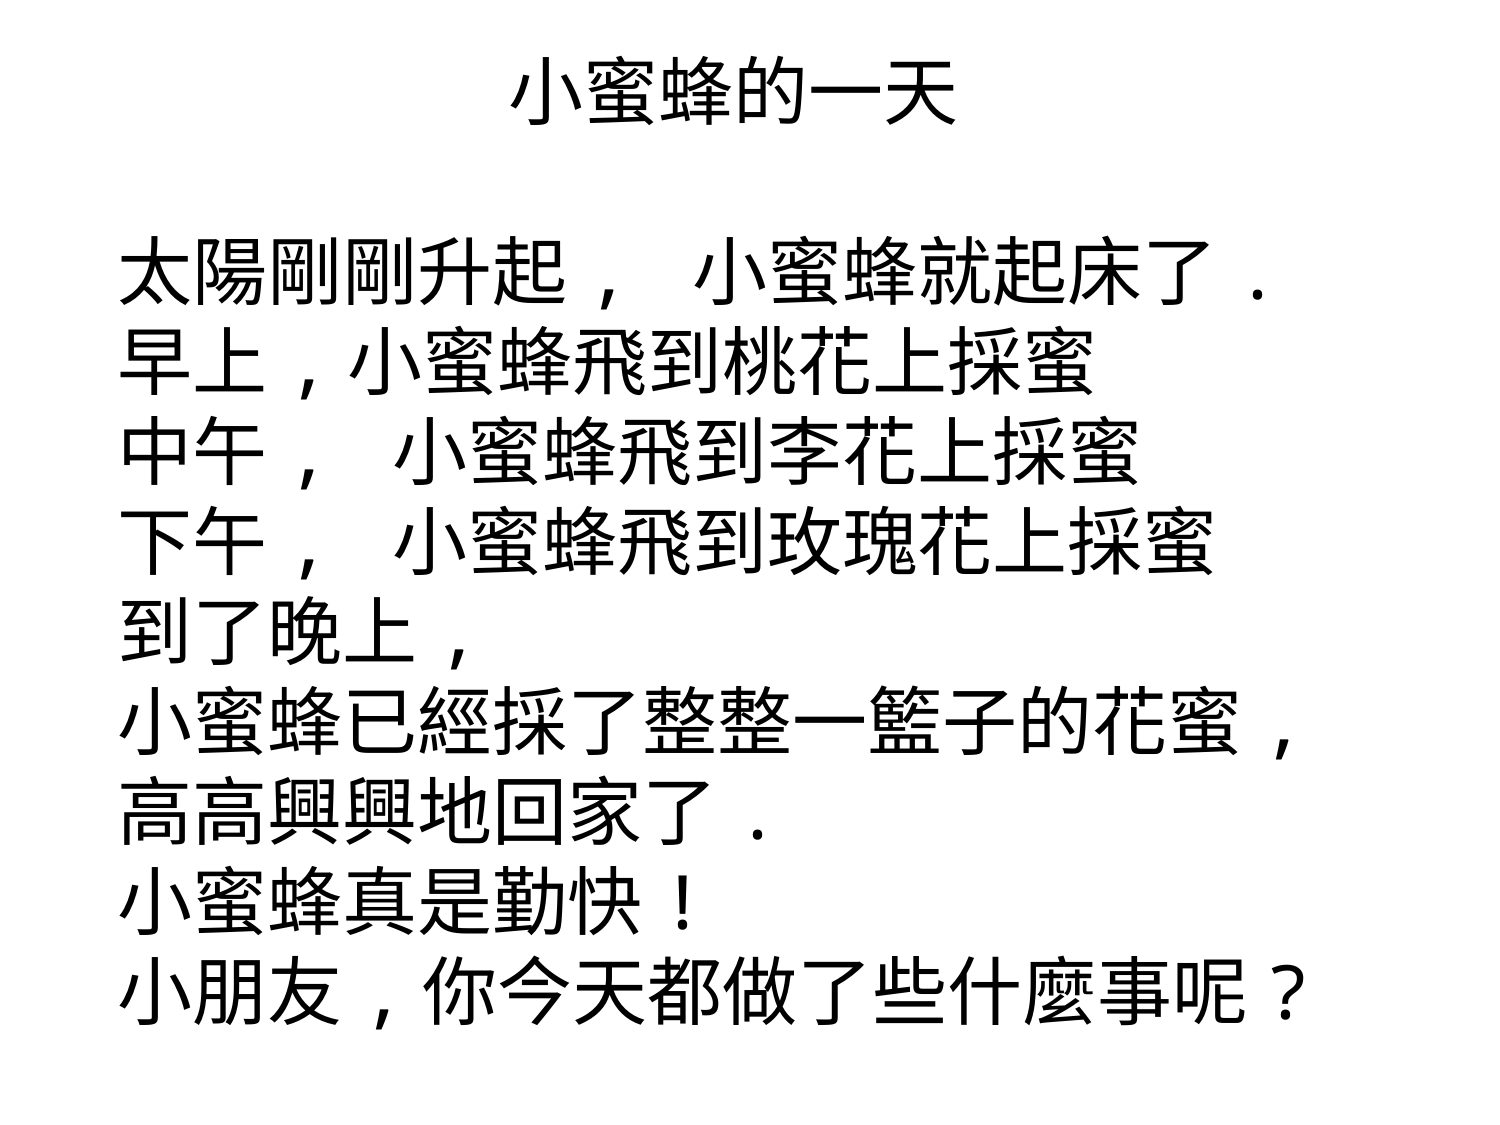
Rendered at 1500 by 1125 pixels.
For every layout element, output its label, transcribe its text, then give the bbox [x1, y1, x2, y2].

text_box 小蜜蜂的一天 太陽剛剛升起, 小蜜蜂就起床了. 早上,小蜜蜂飛到桃花上採蜜 中午, 小蜜蜂飛到李花上採蜜 下午, 小蜜蜂飛到玫瑰花上採蜜 到了晚上, 小蜜蜂已經採了整整一籃子的花蜜, 高高興興地回家了. 小蜜蜂真是勤快! 小朋友,你今天都做了些什麼事呢? [102, 37, 1365, 1088]
